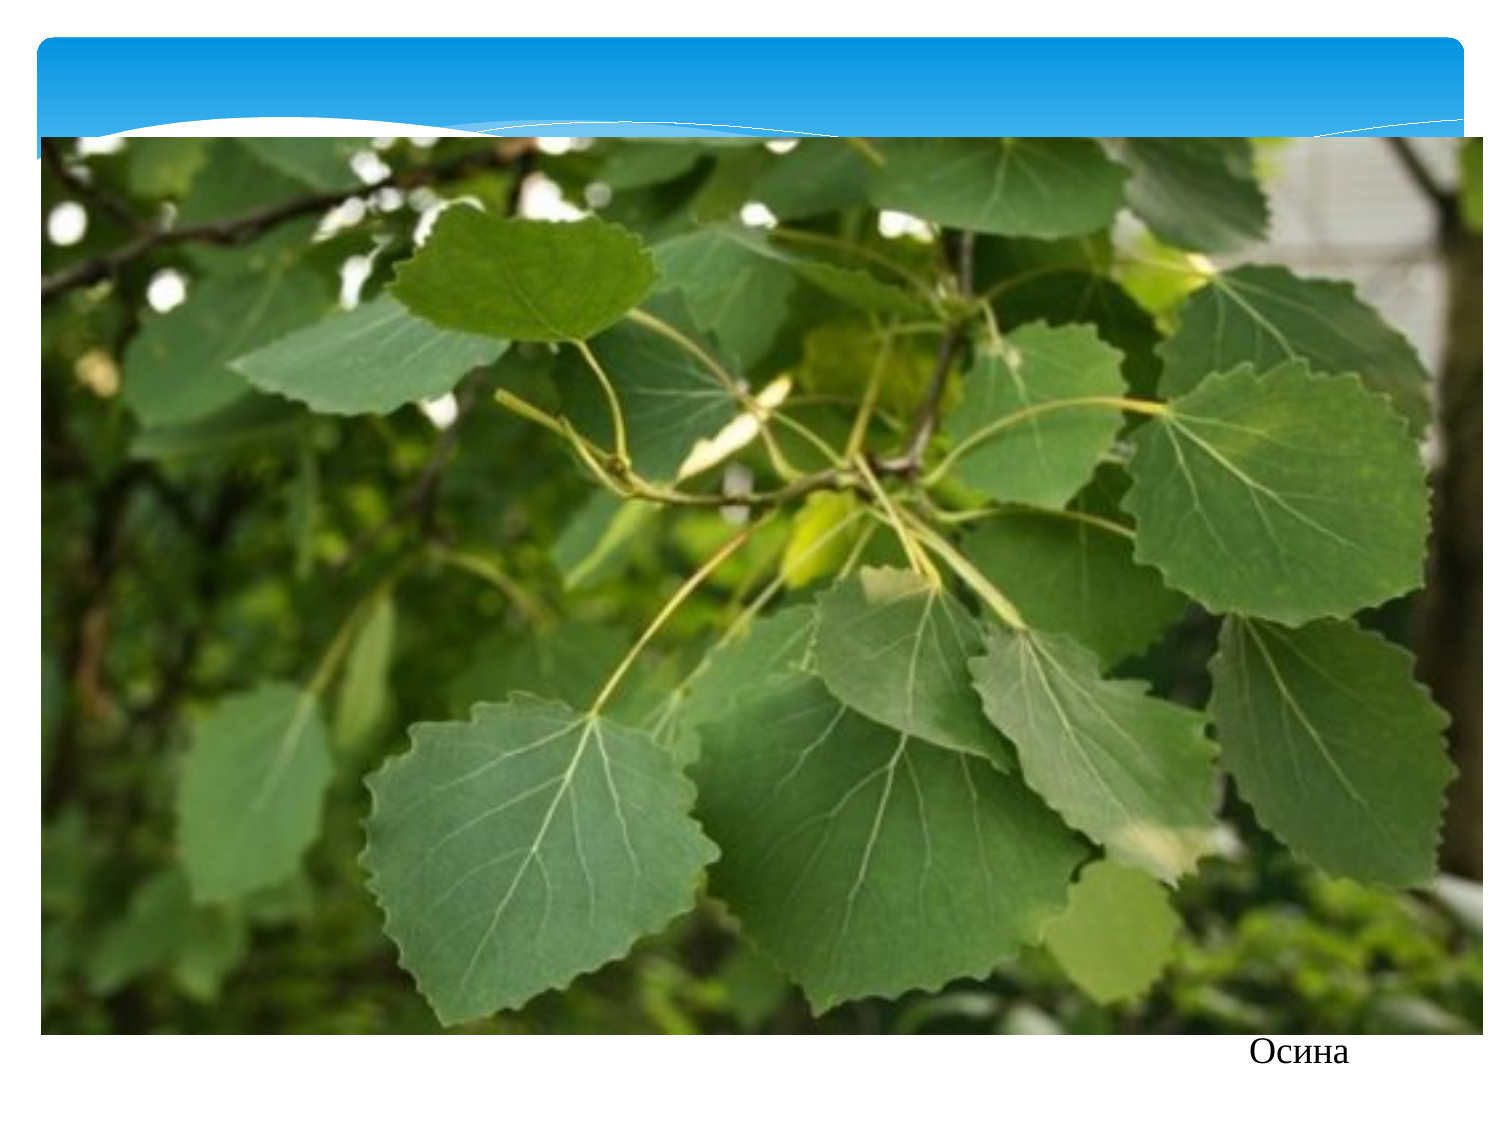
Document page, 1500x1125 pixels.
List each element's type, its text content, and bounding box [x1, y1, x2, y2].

picture [41, 136, 1483, 1036]
text_box Осина [1234, 1018, 1500, 1079]
